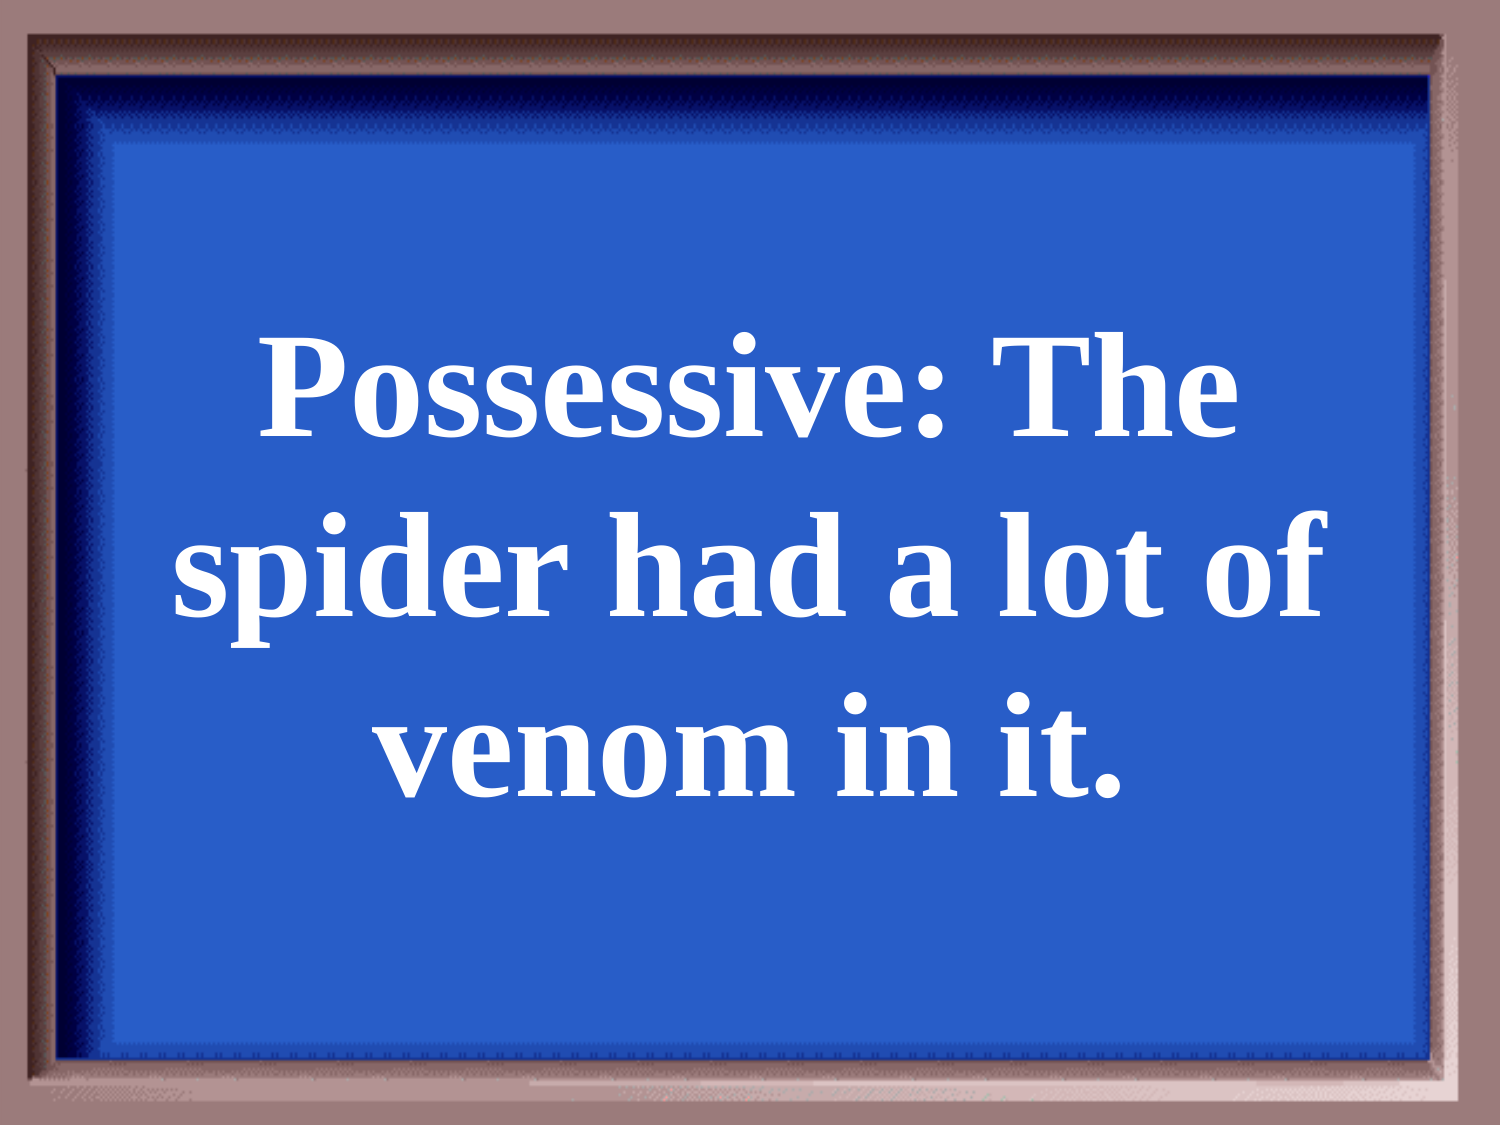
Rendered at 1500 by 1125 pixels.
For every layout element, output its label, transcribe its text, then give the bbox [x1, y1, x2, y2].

picture [0, 0, 1500, 1125]
title Possessive: The spider had a lot of venom in it. [112, 462, 1388, 650]
